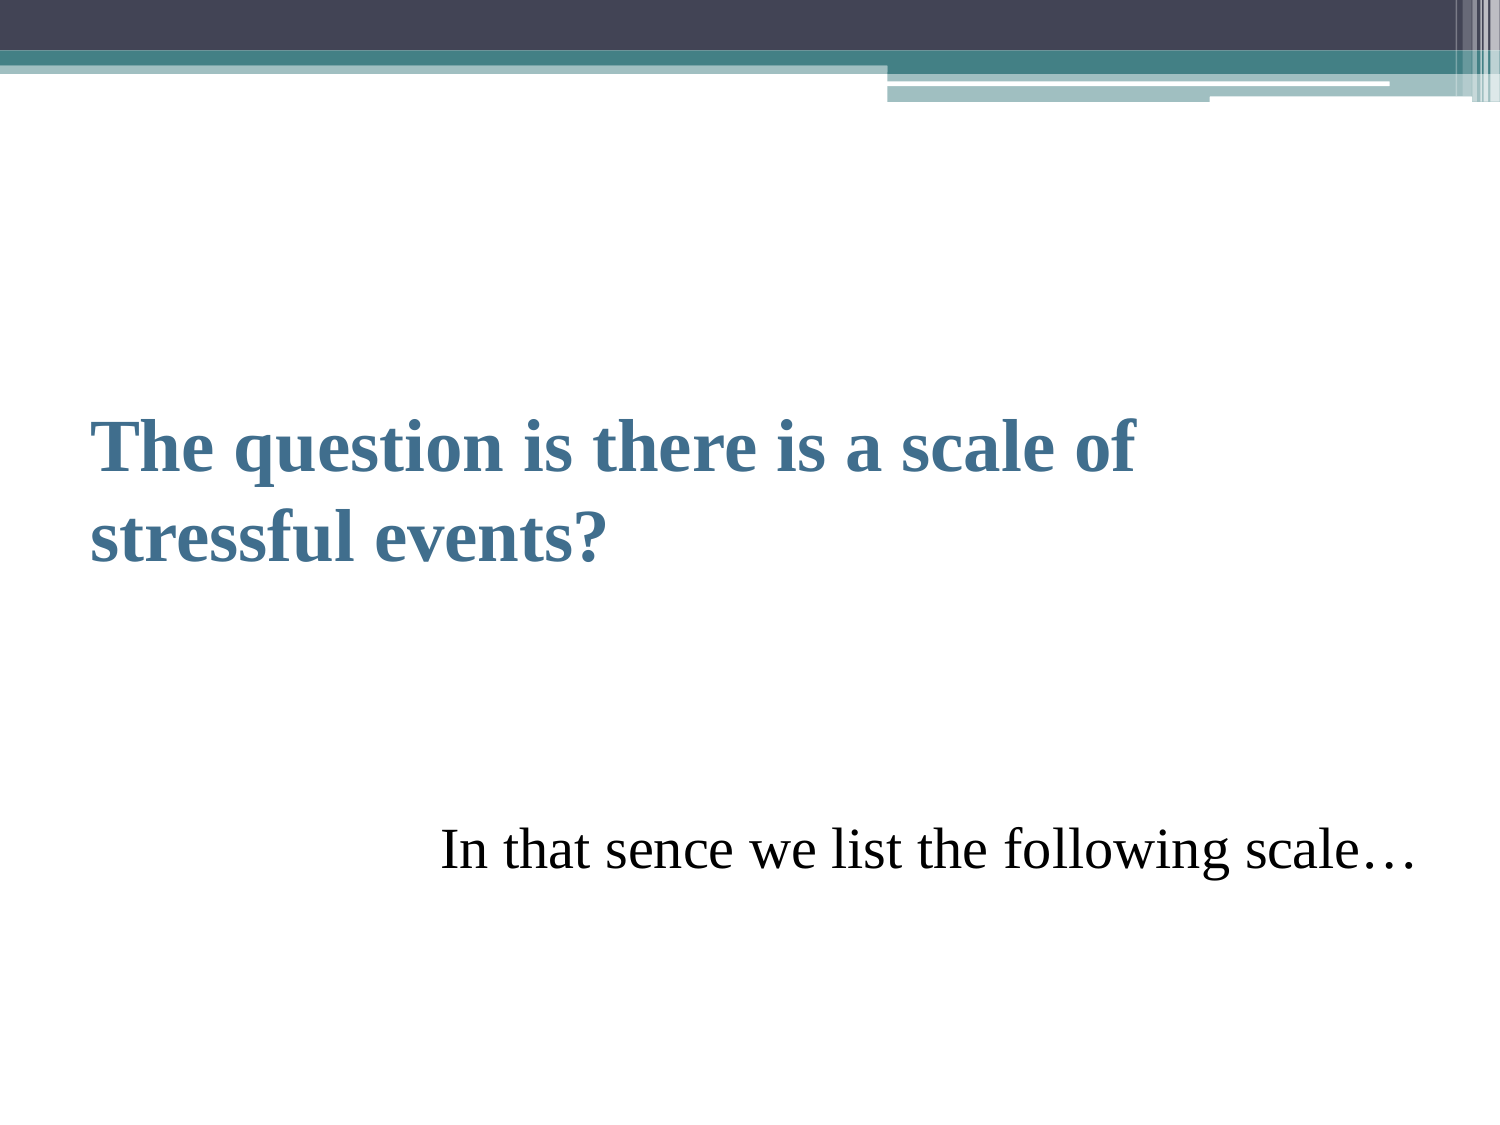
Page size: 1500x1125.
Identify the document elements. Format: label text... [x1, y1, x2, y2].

title The question is there is a scale of stressful events? [50, 313, 1397, 585]
text_box In that sence we list the following scale… [437, 807, 1421, 880]
